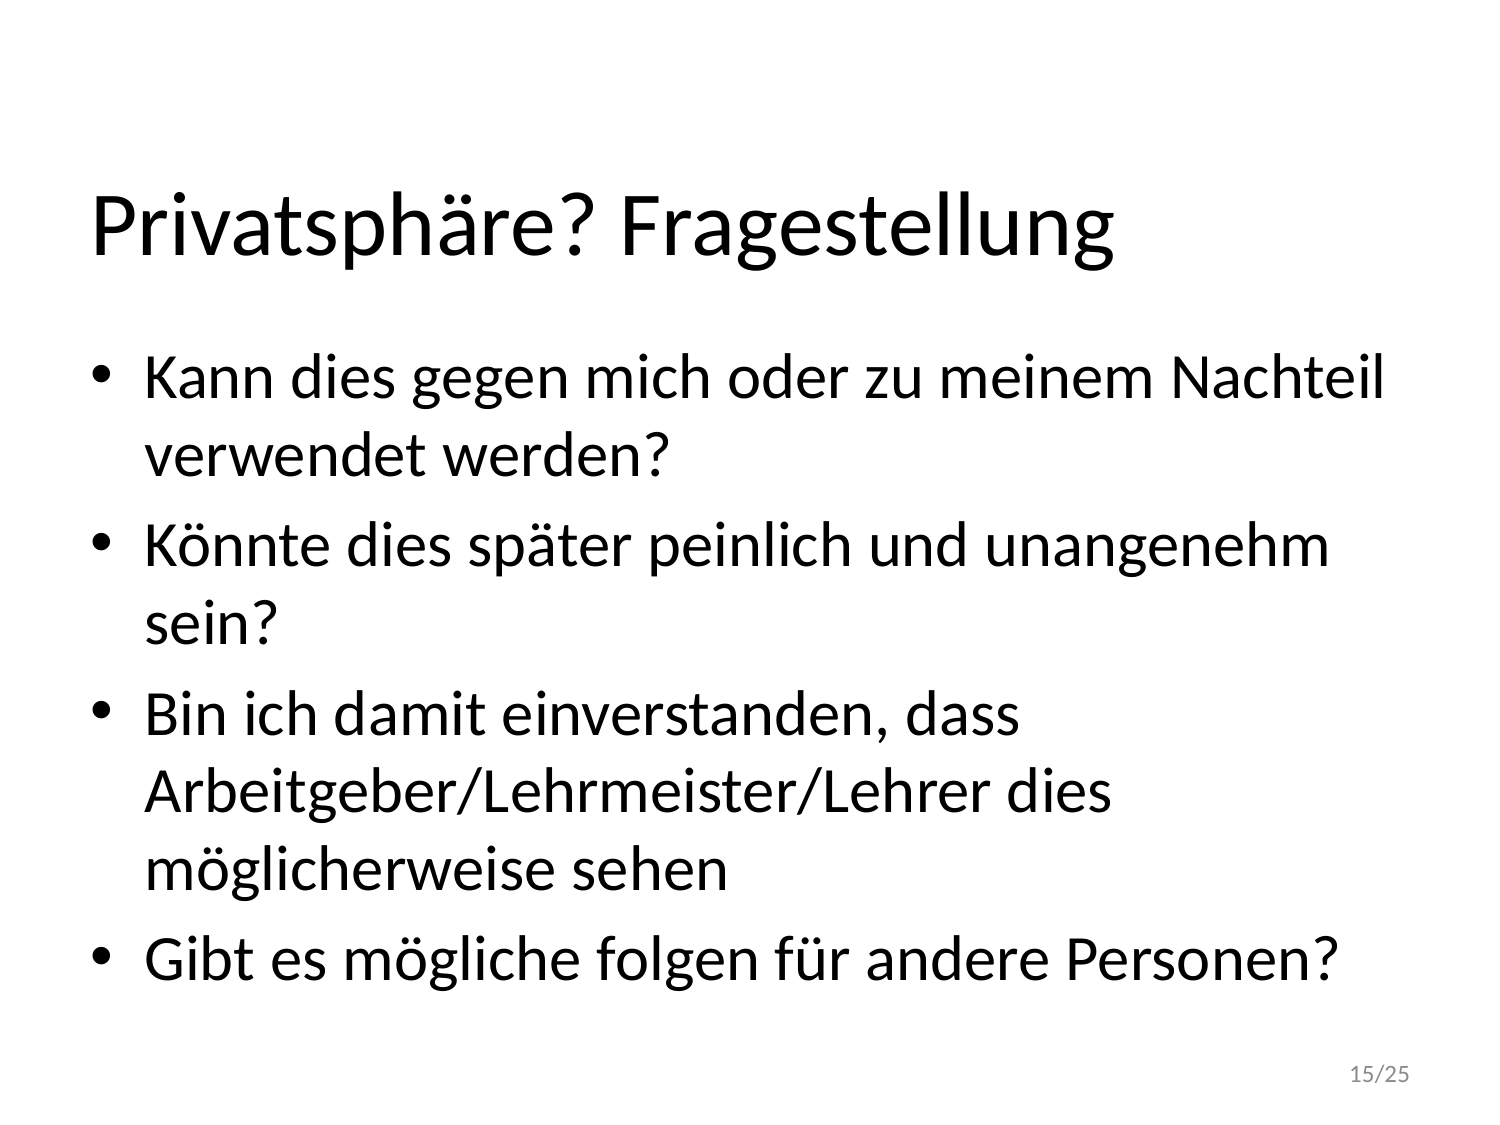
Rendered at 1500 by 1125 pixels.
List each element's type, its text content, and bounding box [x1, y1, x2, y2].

list Kann dies gegen mich oder zu meinem Nachteil verwendet werden? Könnte dies später peinlich und unangenehm sein? Bin ich damit einverstanden, dass Arbeitgeber/Lehrmeister/Lehrer dies möglicherweise sehen Gibt es mögliche folgen für andere Personen? [75, 326, 1425, 1005]
slide_number 15/25 [1074, 1042, 1425, 1103]
title Privatsphäre? Fragestellung [75, 125, 1425, 313]
